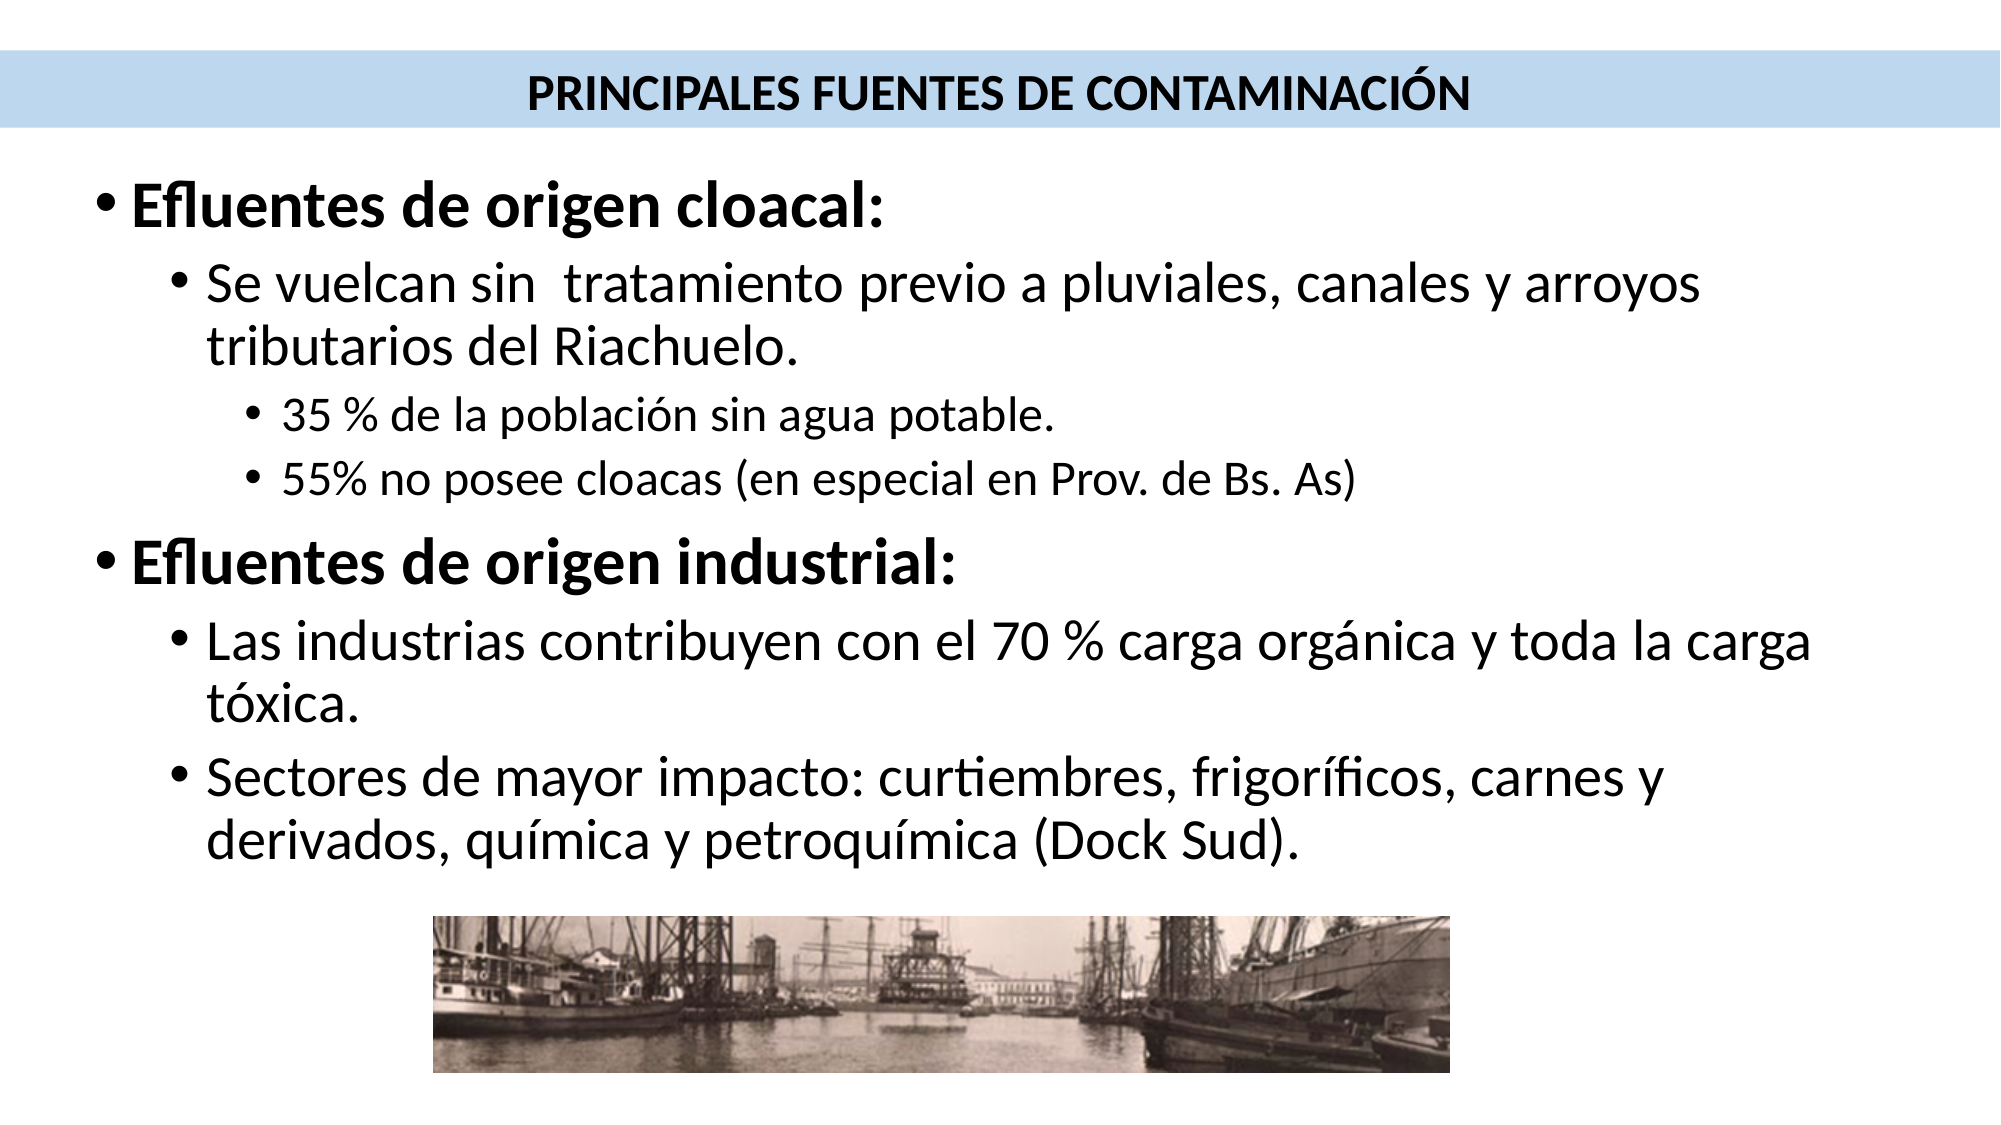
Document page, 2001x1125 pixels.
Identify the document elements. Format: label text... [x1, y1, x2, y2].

text_box PRINCIPALES FUENTES DE CONTAMINACIÓN [0, 50, 2000, 128]
picture [433, 916, 1450, 1073]
list Efluentes de origen cloacal: Se vuelcan sin tratamiento previo a pluviales, canales y arroyos tributarios del Riachuelo. 35 % de la población sin agua potable. 55% no posee cloacas (en especial en Prov. de Bs. As) Efluentes de origen industrial: Las industrias contribuyen con el 70 % carga orgánica y toda la carga tóxica. Sectores de mayor impacto: curtiembres, frigoríficos, carnes y derivados, química y petroquímica (Dock Sud). [79, 161, 1863, 962]
